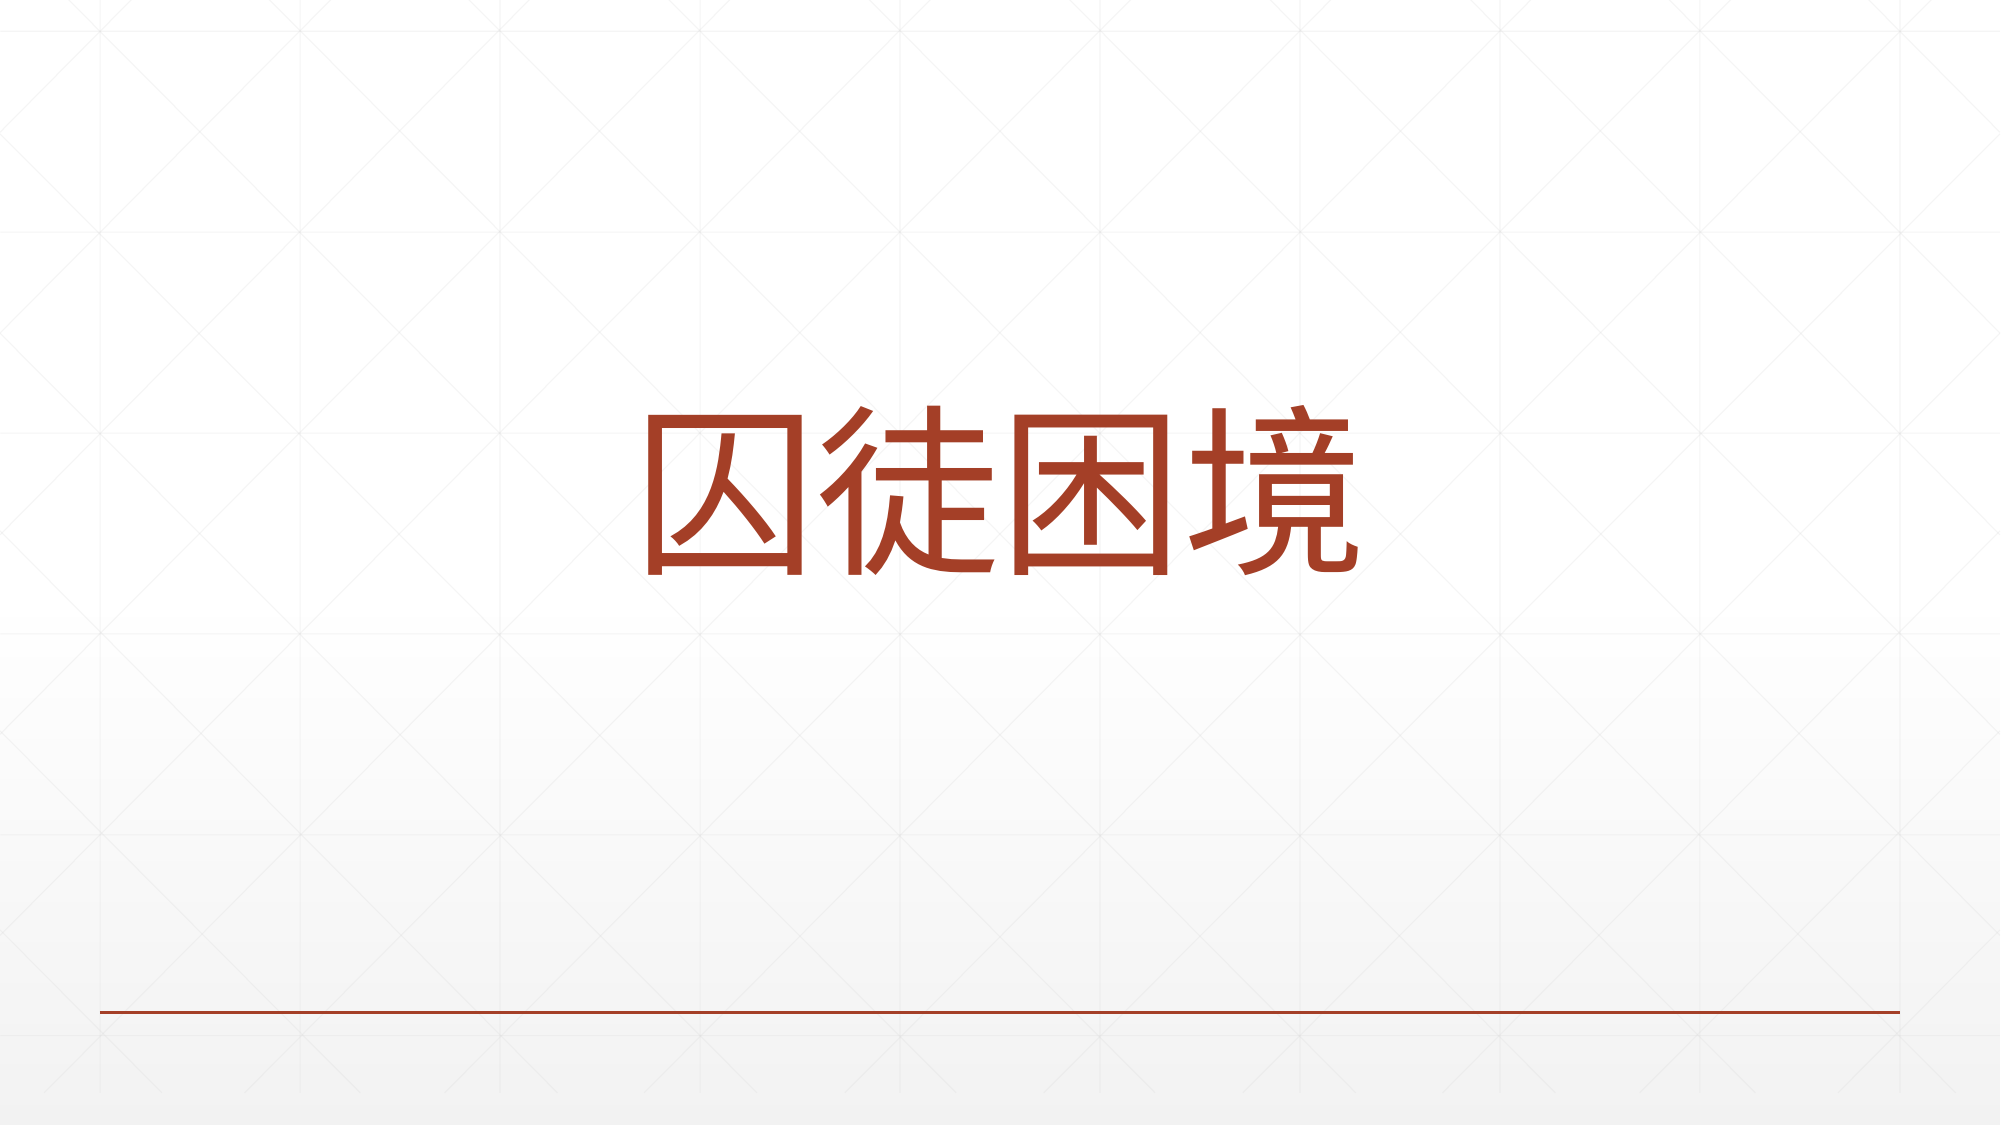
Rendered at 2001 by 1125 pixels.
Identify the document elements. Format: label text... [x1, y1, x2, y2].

title 囚徒困境 [212, 82, 1788, 921]
